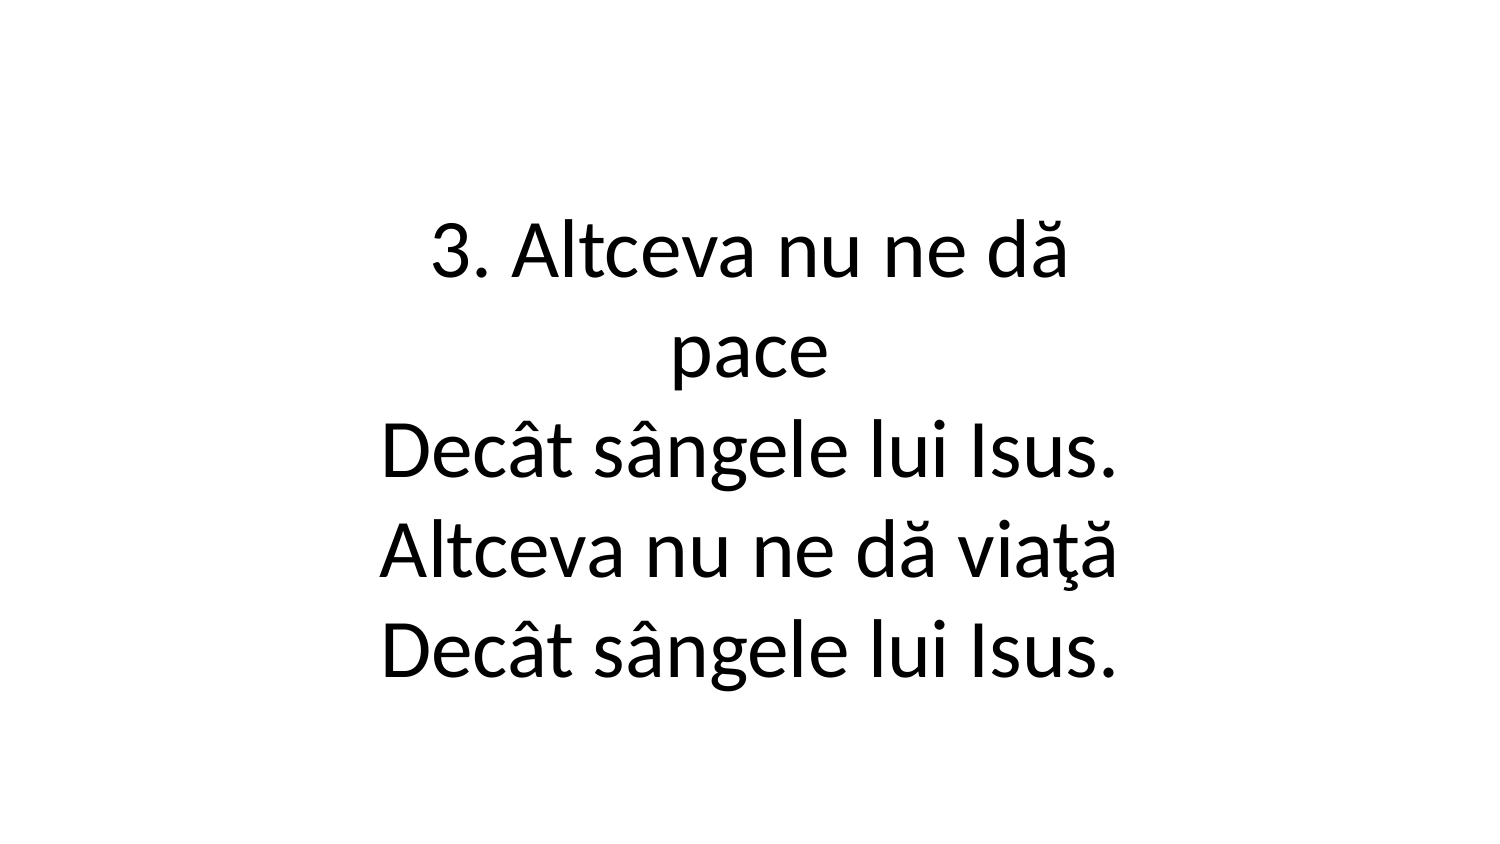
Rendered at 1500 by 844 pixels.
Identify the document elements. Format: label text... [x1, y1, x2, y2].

text_box 3. Altceva nu ne dă pace Decât sângele lui Isus. Altceva nu ne dă viaţă Decât sângele lui Isus. [364, 142, 1136, 702]
